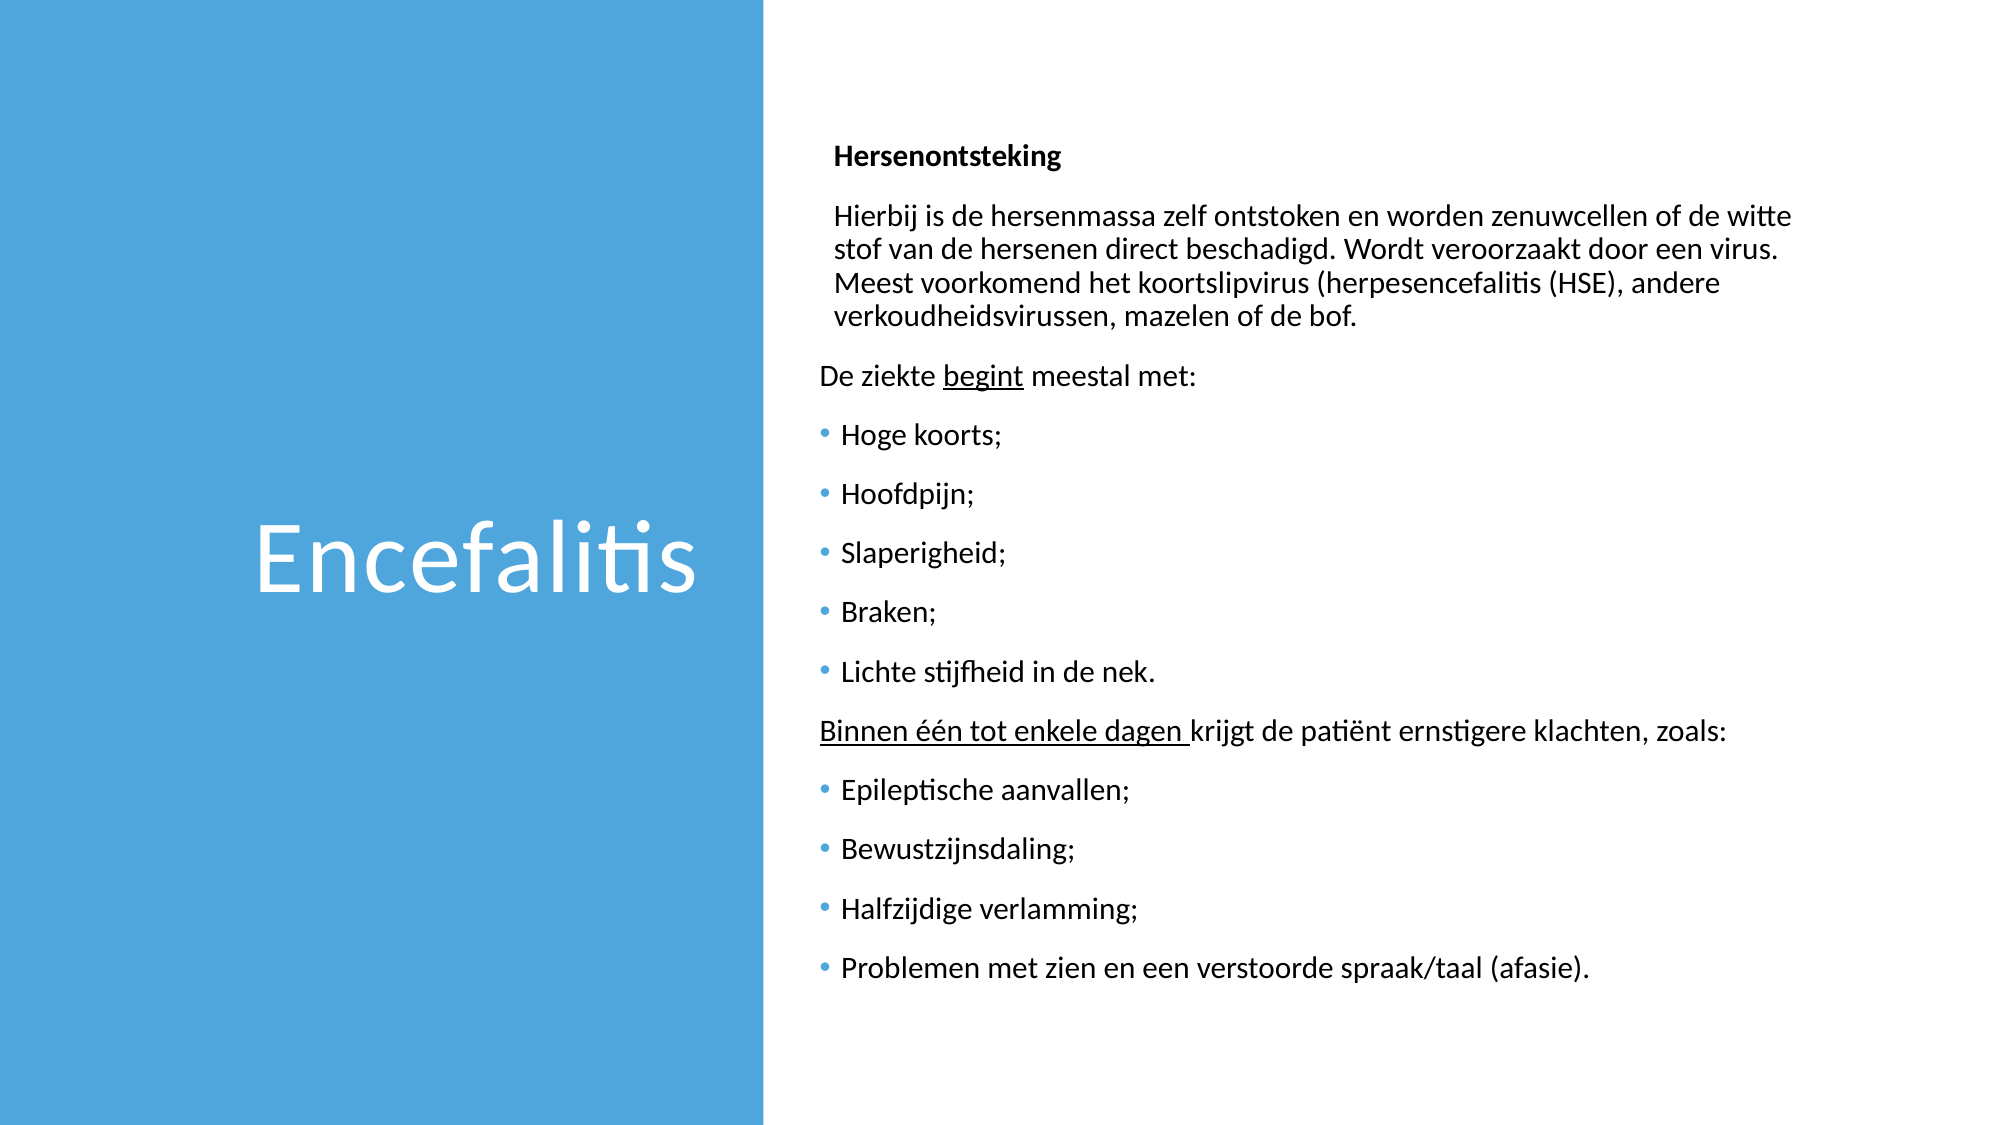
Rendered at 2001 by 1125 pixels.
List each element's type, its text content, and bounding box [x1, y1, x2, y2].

list Hersenontsteking Hierbij is de hersenmassa zelf ontstoken en worden zenuwcellen of de witte stof van de hersenen direct beschadigd. Wordt veroorzaakt door een virus. Meest voorkomend het koortslipvirus (herpesencefalitis (HSE), andere verkoudheidsvirussen, mazelen of de bof. De ziekte begint meestal met: Hoge koorts; Hoofdpijn; Slaperigheid; Braken; Lichte stijfheid in de nek. Binnen één tot enkele dagen krijgt de patiënt ernstigere klachten, zoals: Epileptische aanvallen; Bewustzijnsdaling; Halfzijdige verlamming; Problemen met zien en een verstoorde spraak/taal (afasie). [812, 131, 1847, 993]
title Encefalitis [158, 131, 715, 993]
text_box [0, 0, 765, 1125]
text_box [765, 0, 2000, 1125]
